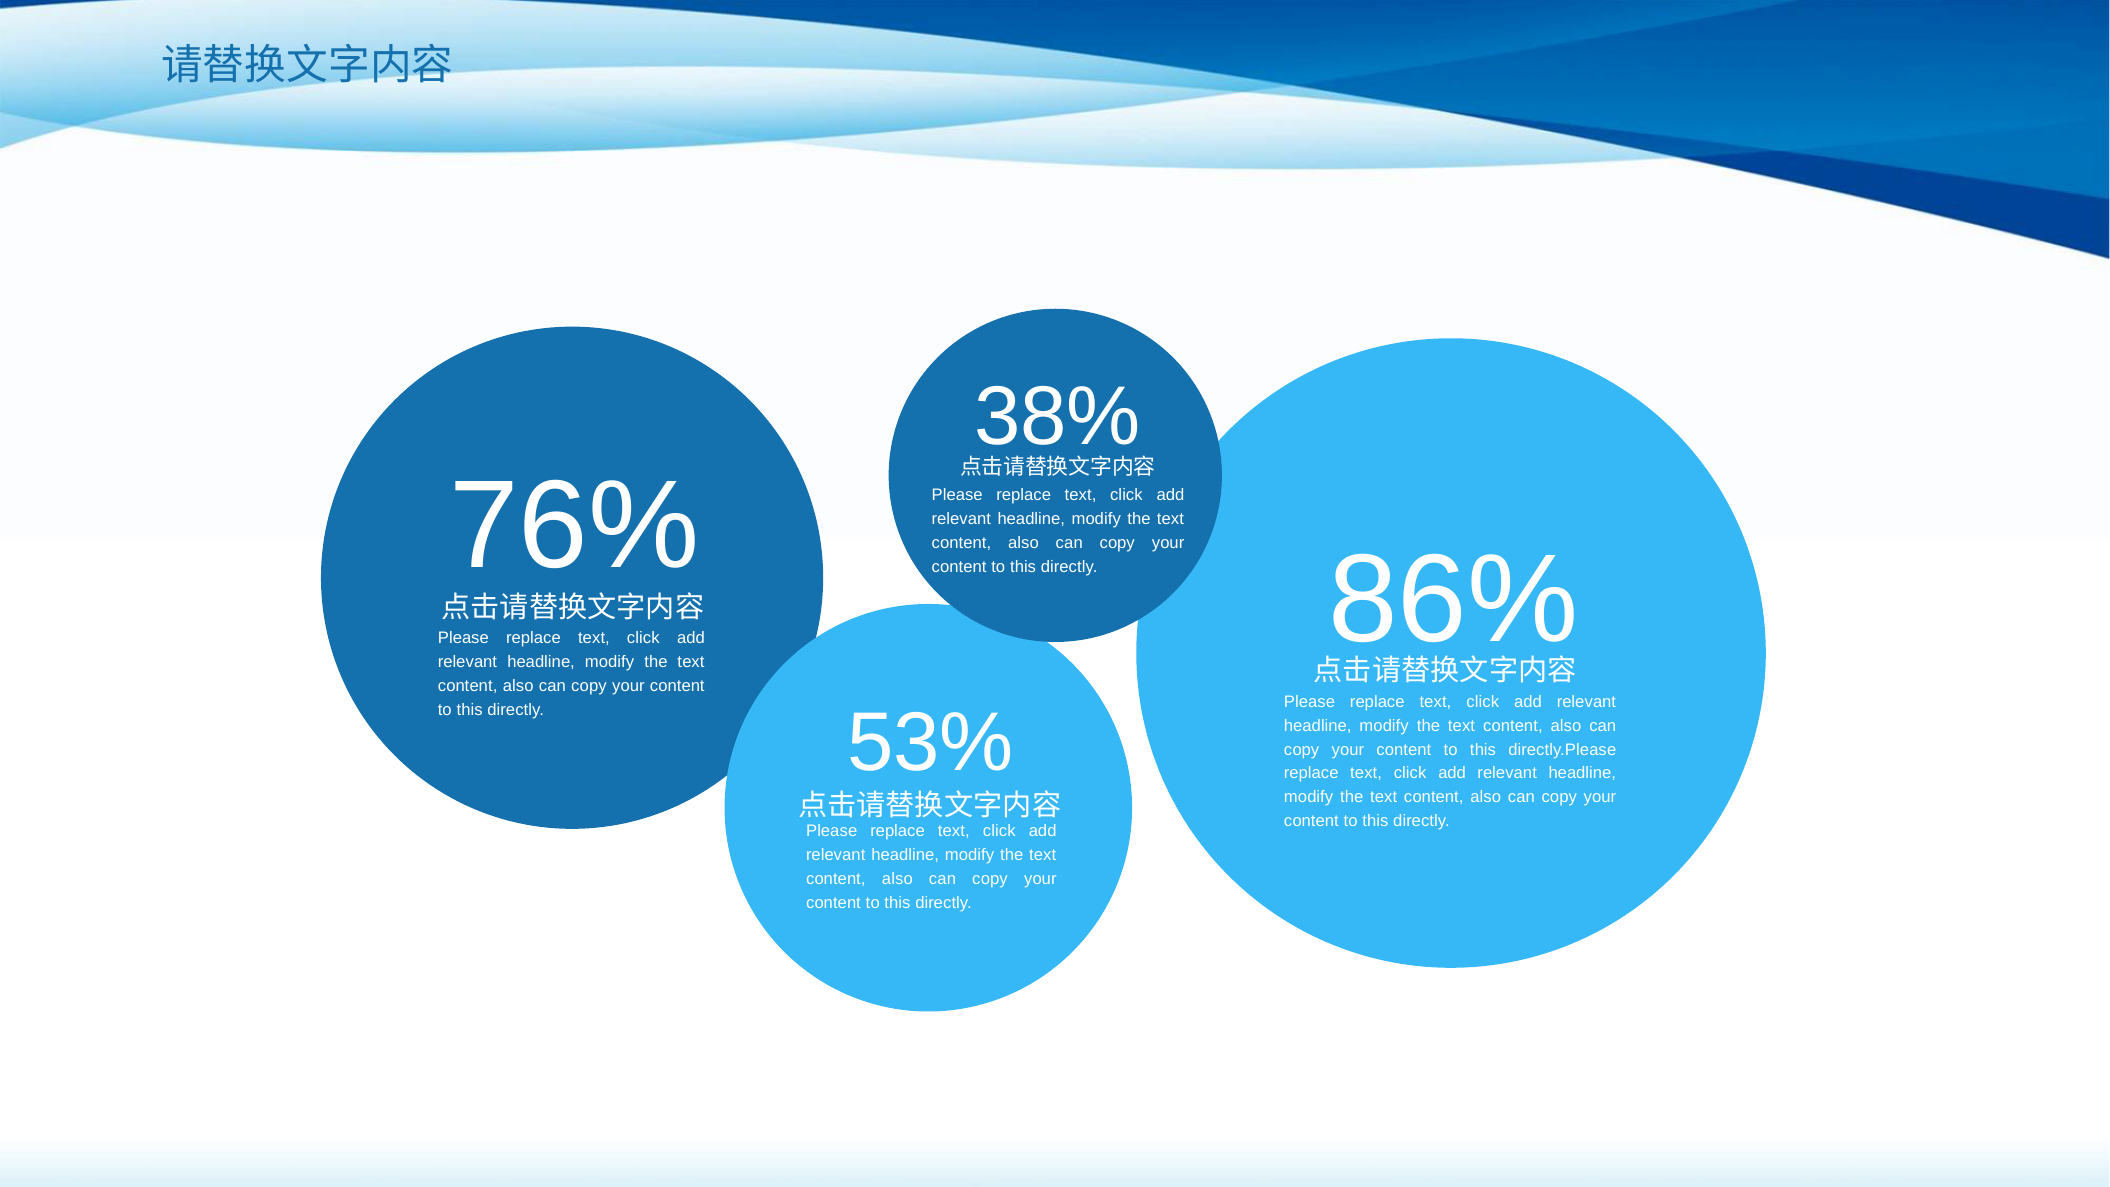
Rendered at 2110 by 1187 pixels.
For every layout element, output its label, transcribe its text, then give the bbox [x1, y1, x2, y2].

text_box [1136, 338, 1766, 968]
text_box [724, 603, 1133, 1012]
picture [0, 0, 2110, 1187]
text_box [888, 308, 1222, 642]
text_box 请替换文字内容 [145, 22, 500, 94]
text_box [320, 326, 824, 829]
